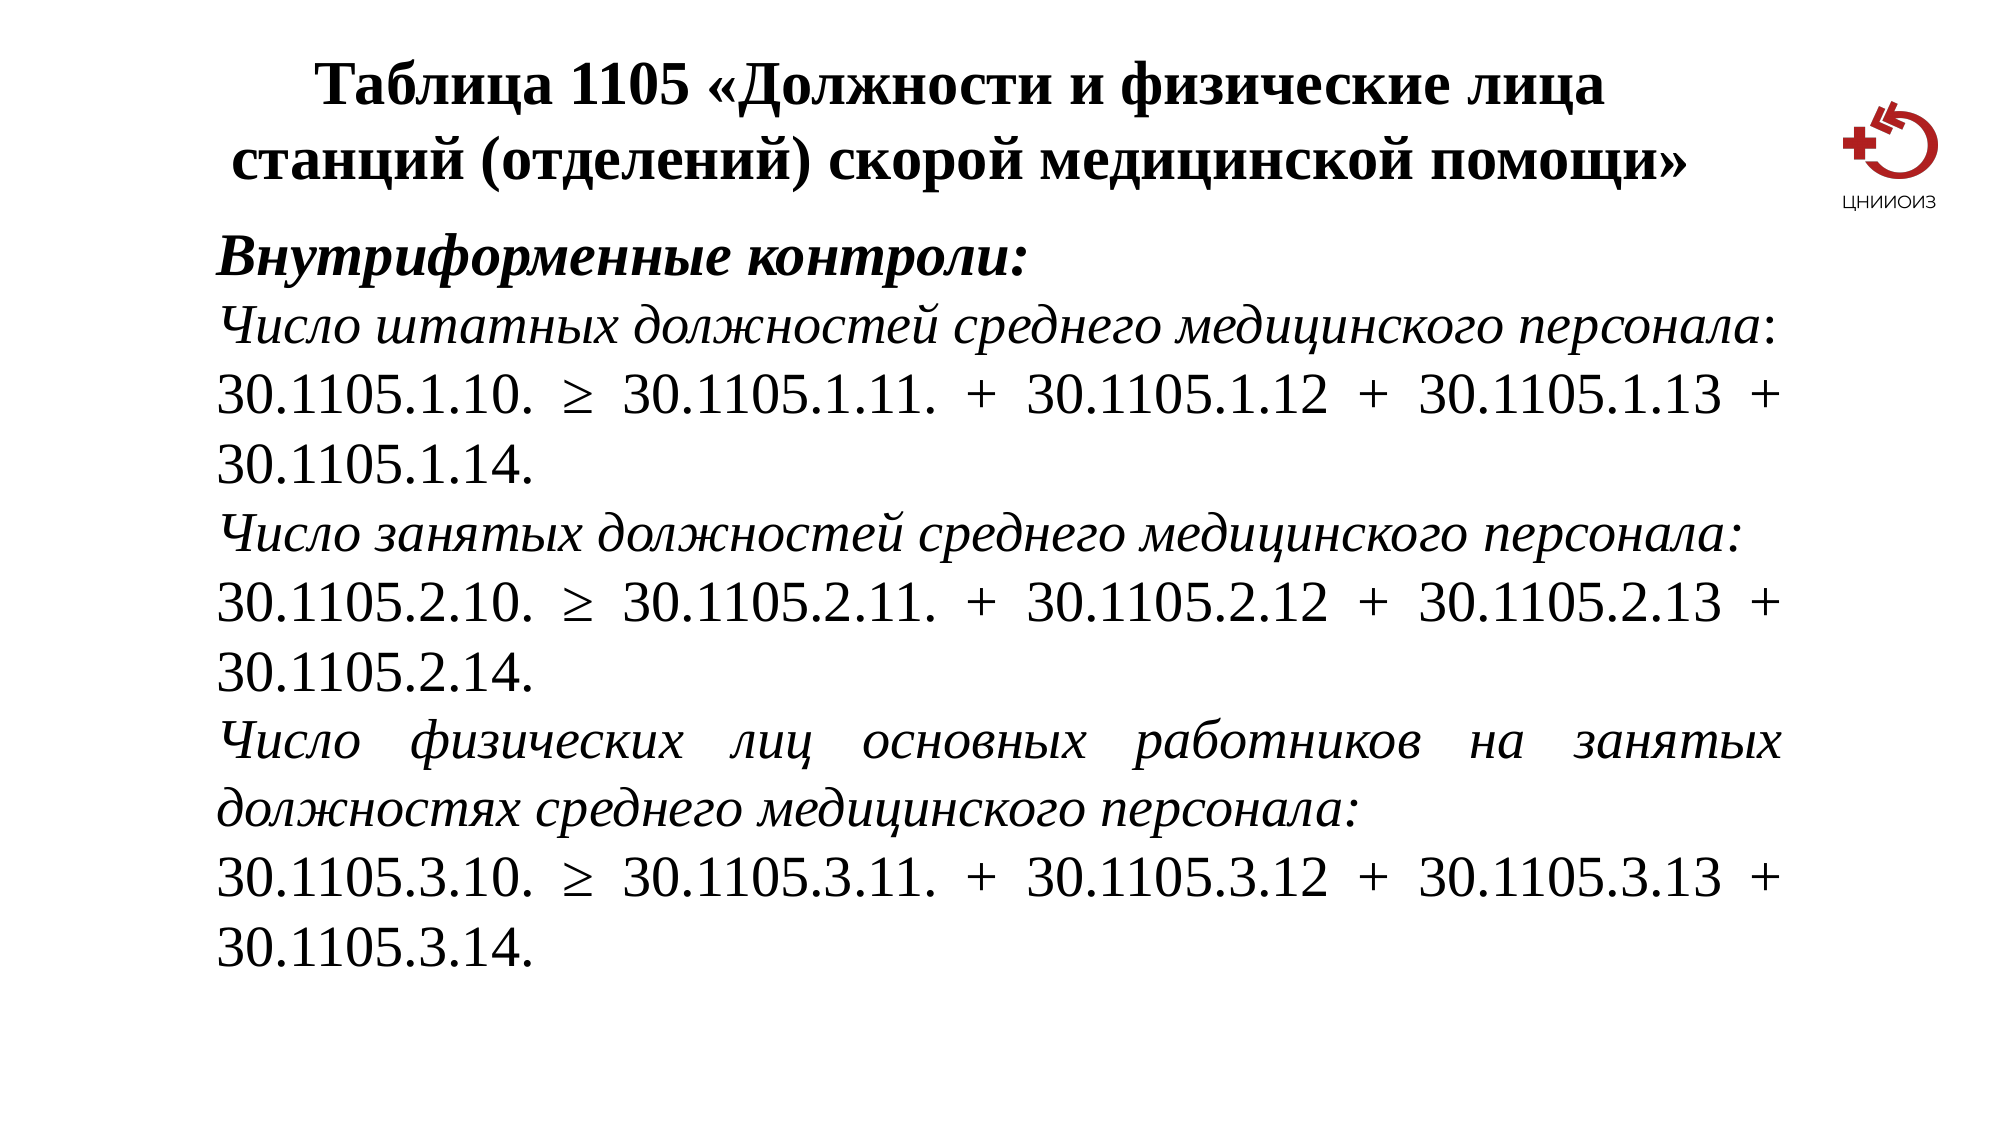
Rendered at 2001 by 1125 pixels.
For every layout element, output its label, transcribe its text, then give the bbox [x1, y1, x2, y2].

title Таблица 1105 «Должности и физические лица станций (отделений) скорой медицинской помощи» [201, 23, 1721, 207]
picture [1843, 100, 1938, 212]
list Внутриформенные контроли: Число штатных должностей среднего медицинского персонала: 30.1105.1.10. ≥ 30.1105.1.11. + 30.1105.1.12 + 30.1105.1.13 + 30.1105.1.14. Число занятых должностей среднего медицинского персонала: 30.1105.2.10. ≥ 30.1105.2.11. + 30.1105.2.12 + 30.1105.2.13 + 30.1105.2.14. Число физических лиц основных работников на занятых должностях среднего медицинского персонала: 30.1105.3.10. ≥ 30.1105.3.11. + 30.1105.3.12 + 30.1105.3.13 + 30.1105.3.14. [201, 207, 1799, 1125]
